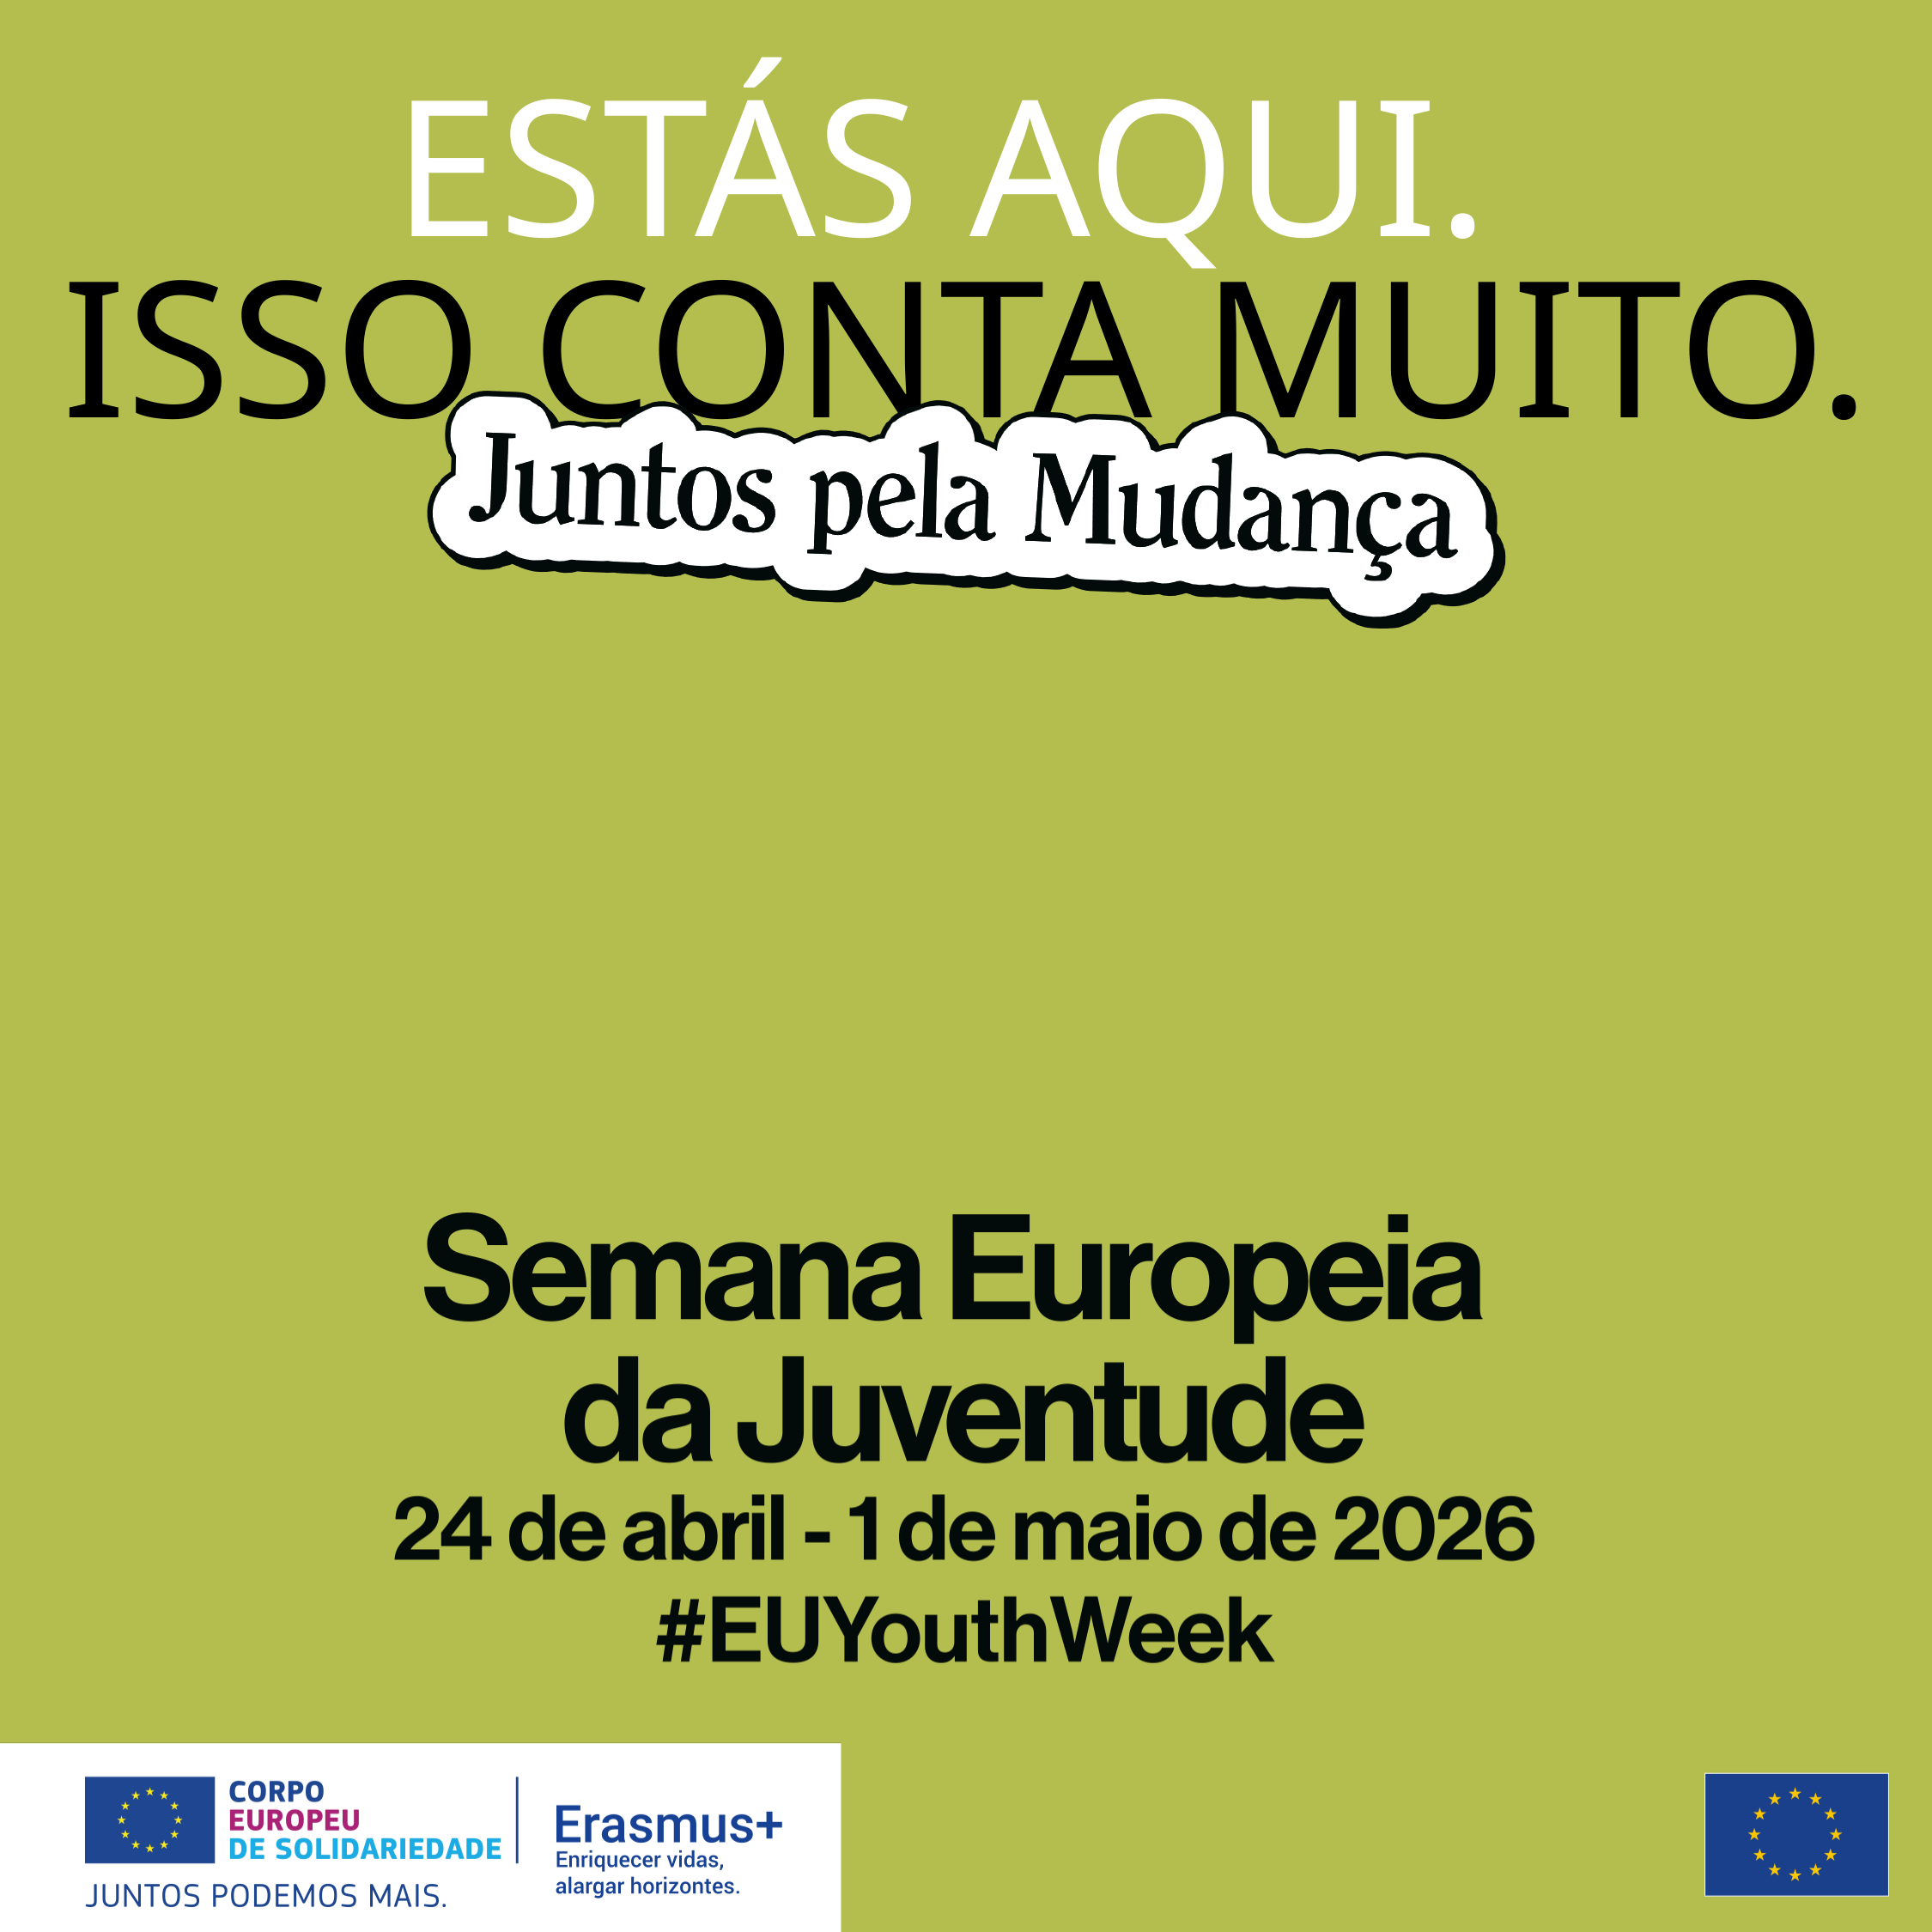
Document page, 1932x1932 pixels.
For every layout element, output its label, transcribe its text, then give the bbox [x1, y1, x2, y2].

picture [0, 1212, 1890, 1932]
text_box ESTÁS AQUI. ISSO CONTA MUITO. [58, 86, 1874, 459]
picture [426, 391, 1506, 629]
